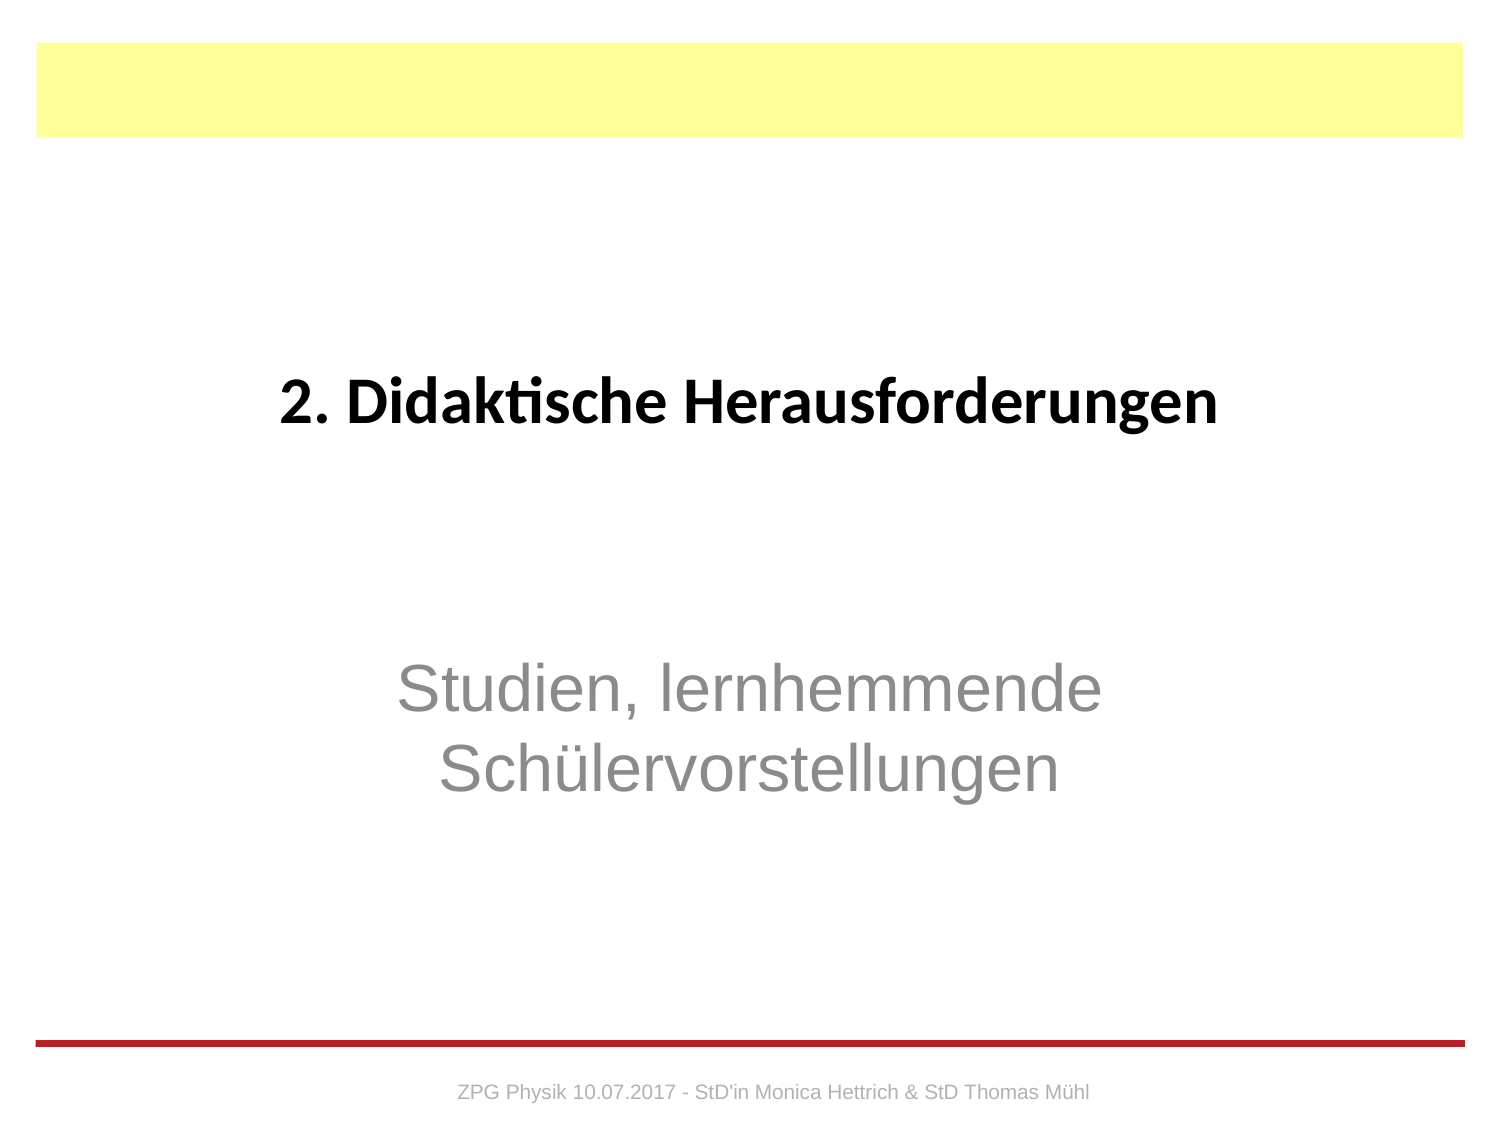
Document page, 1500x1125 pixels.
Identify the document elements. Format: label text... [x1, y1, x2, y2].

subtitle Studien, lernhemmende Schülervorstellungen [225, 637, 1275, 925]
footer ZPG Physik 10.07.2017 - StD'in Monica Hettrich & StD Thomas Mühl [407, 1061, 1140, 1122]
title 2. Didaktische Herausforderungen [112, 349, 1388, 591]
